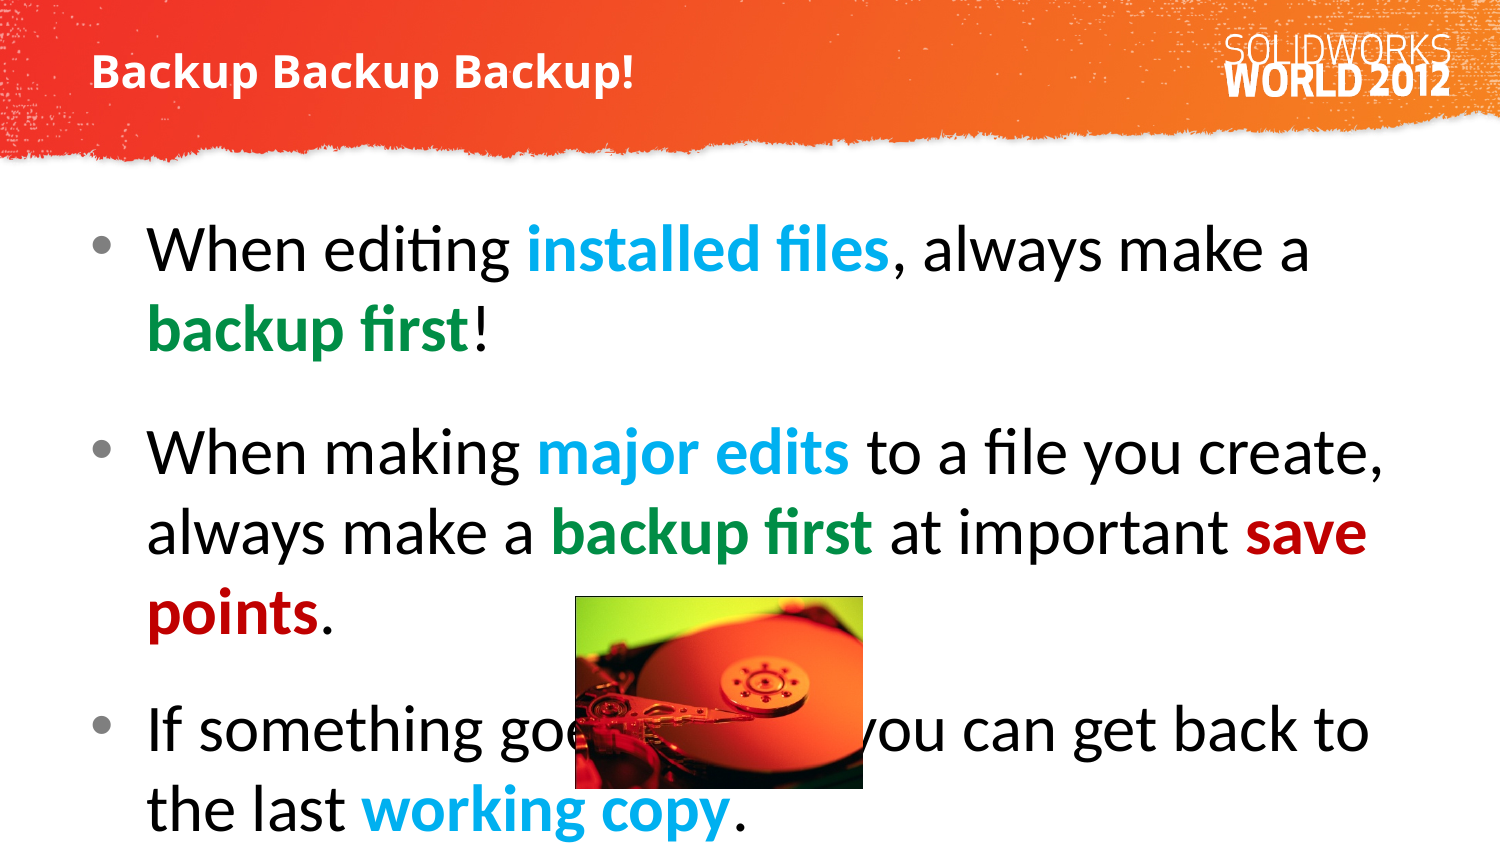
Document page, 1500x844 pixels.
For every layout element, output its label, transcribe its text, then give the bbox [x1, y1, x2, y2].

title Backup Backup Backup! [75, 18, 1163, 122]
picture [0, 0, 1500, 844]
list When editing installed files, always make a backup first! When making major edits to a file you create, always make a backup first at important save points. If something goes wrong, you can get back to the last working copy. [75, 196, 1425, 754]
